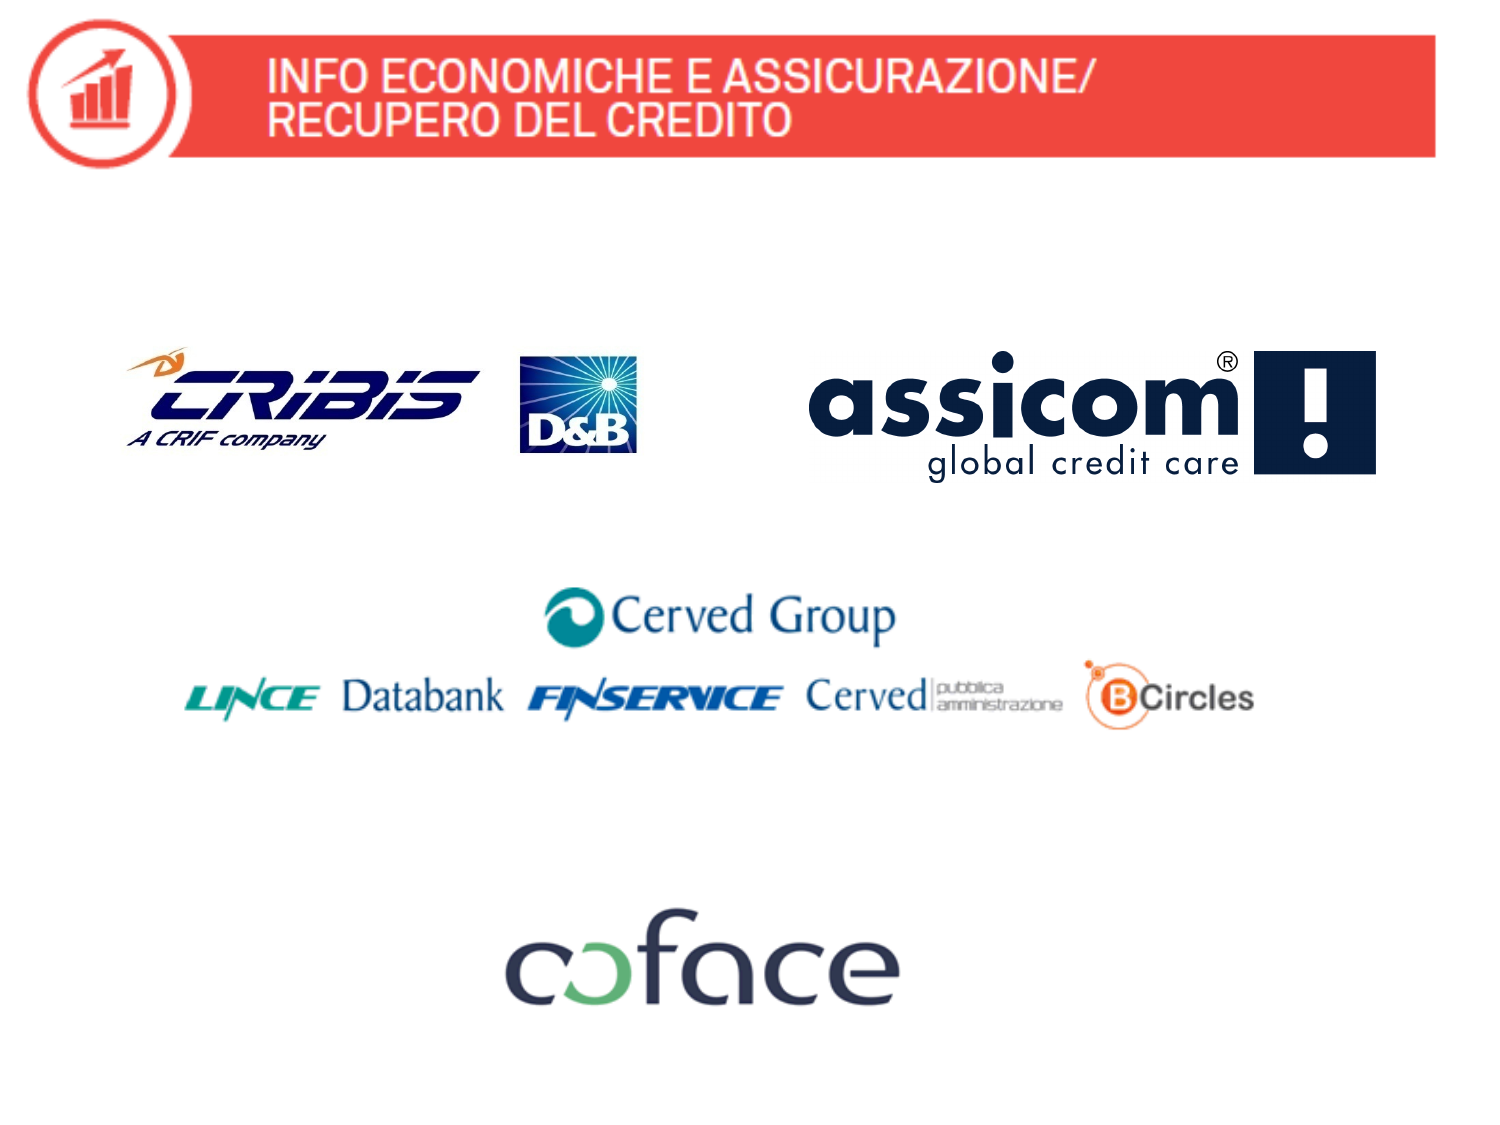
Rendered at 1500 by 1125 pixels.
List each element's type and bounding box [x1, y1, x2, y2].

picture [0, 0, 1459, 211]
picture [442, 845, 962, 1069]
picture [182, 585, 1256, 732]
picture [808, 351, 1377, 483]
picture [87, 324, 676, 486]
